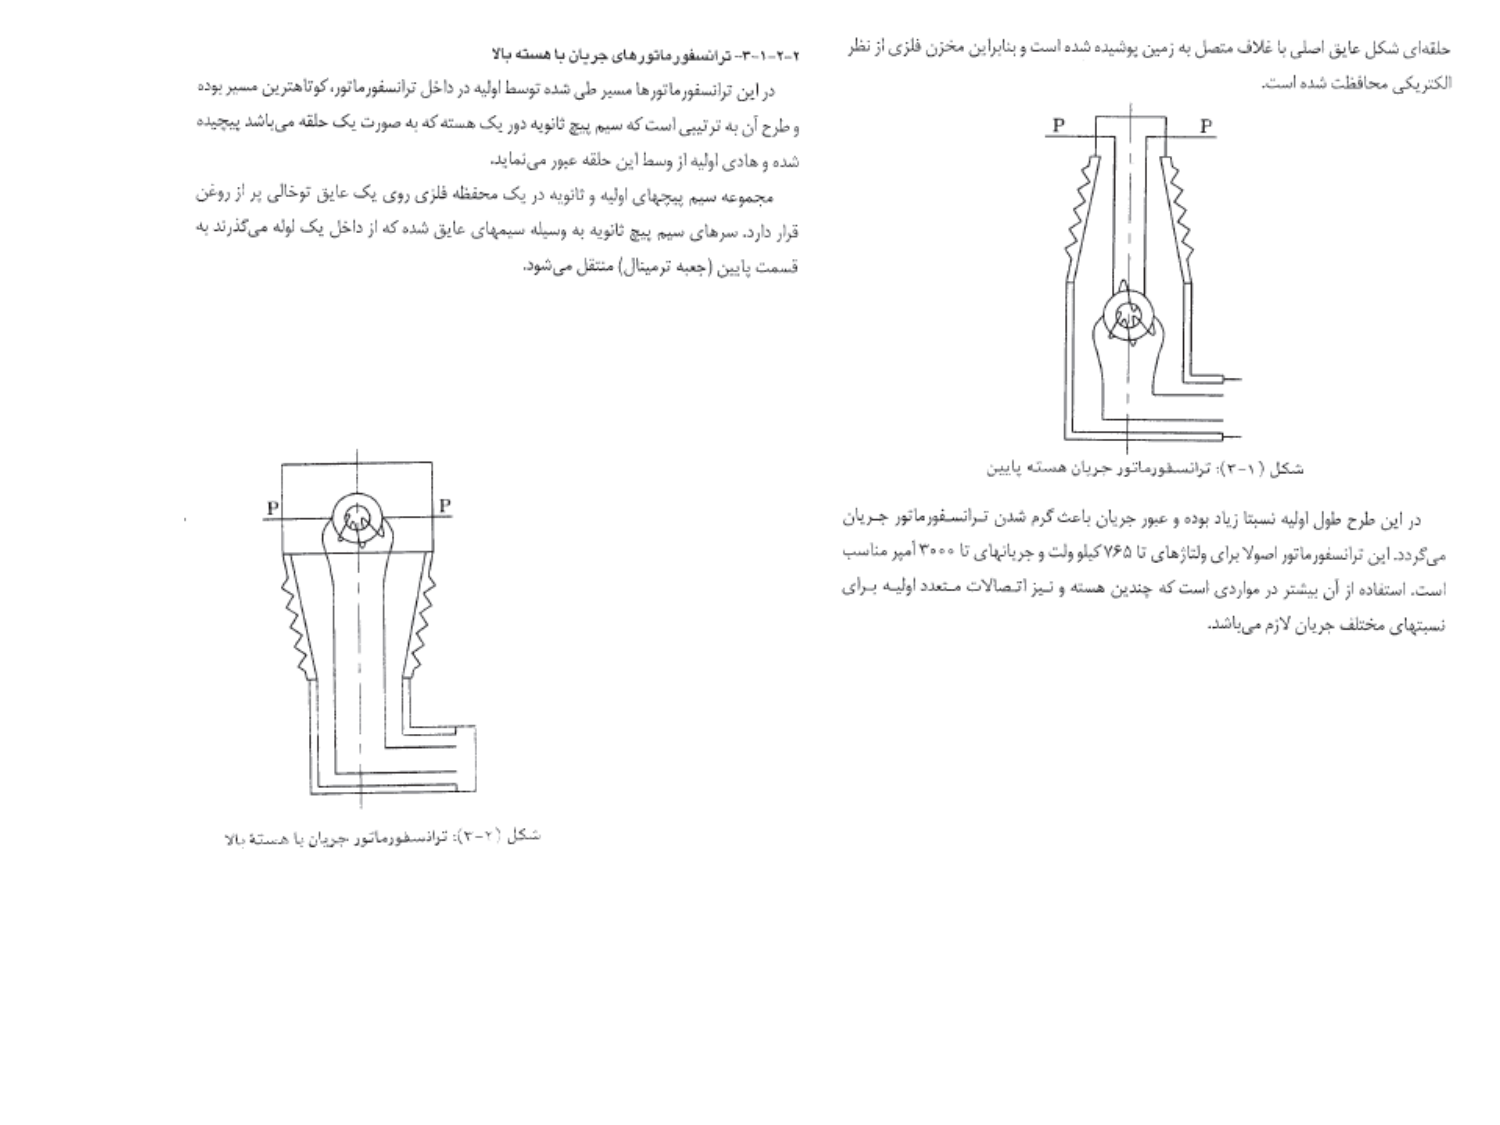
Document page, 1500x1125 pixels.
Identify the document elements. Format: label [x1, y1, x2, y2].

picture [162, 18, 1461, 664]
picture [182, 432, 588, 860]
